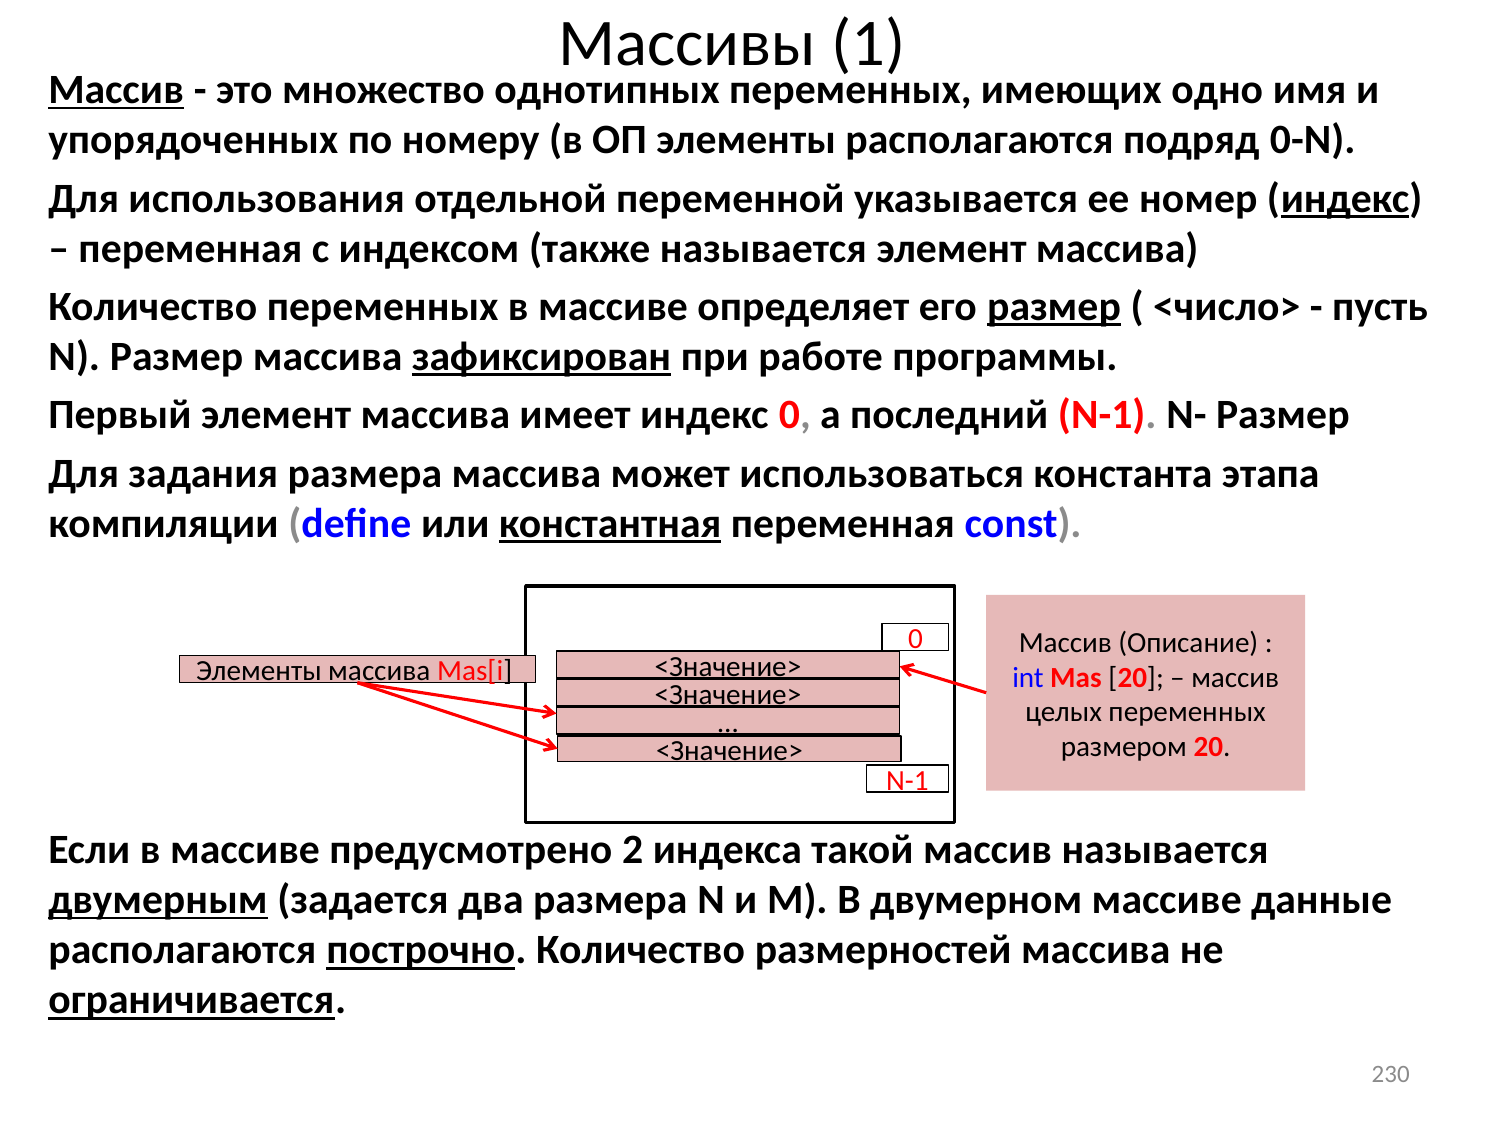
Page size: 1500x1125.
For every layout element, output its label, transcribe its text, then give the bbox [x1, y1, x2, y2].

text_box Массив - это множество однотипных переменных, имеющих одно имя и упорядоченных по номеру (в ОП элементы располагаются подряд 0-N). Для использования отдельной переменной указывается ее номер (индекс) – переменная с индексом (также называется элемент массива) Количество переменных в массиве определяет его размер ( <число> - пусть N). Размер массива зафиксирован при работе программы. Первый элемент массива имеет индекс 0, а последний (N-1). N- Размер Для задания размера массива может использоваться константа этапа компиляции (define или константная переменная const). Если в массиве предусмотрено 2 индекса такой массив называется двумерным (задается два размера N и M). В двумерном массиве данные располагаются построчно. Количество размерностей массива не ограничивается. [33, 54, 1457, 988]
slide_number 230 [1074, 1042, 1425, 1103]
title Массивы (1) [159, 0, 1306, 54]
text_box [179, 585, 1306, 823]
